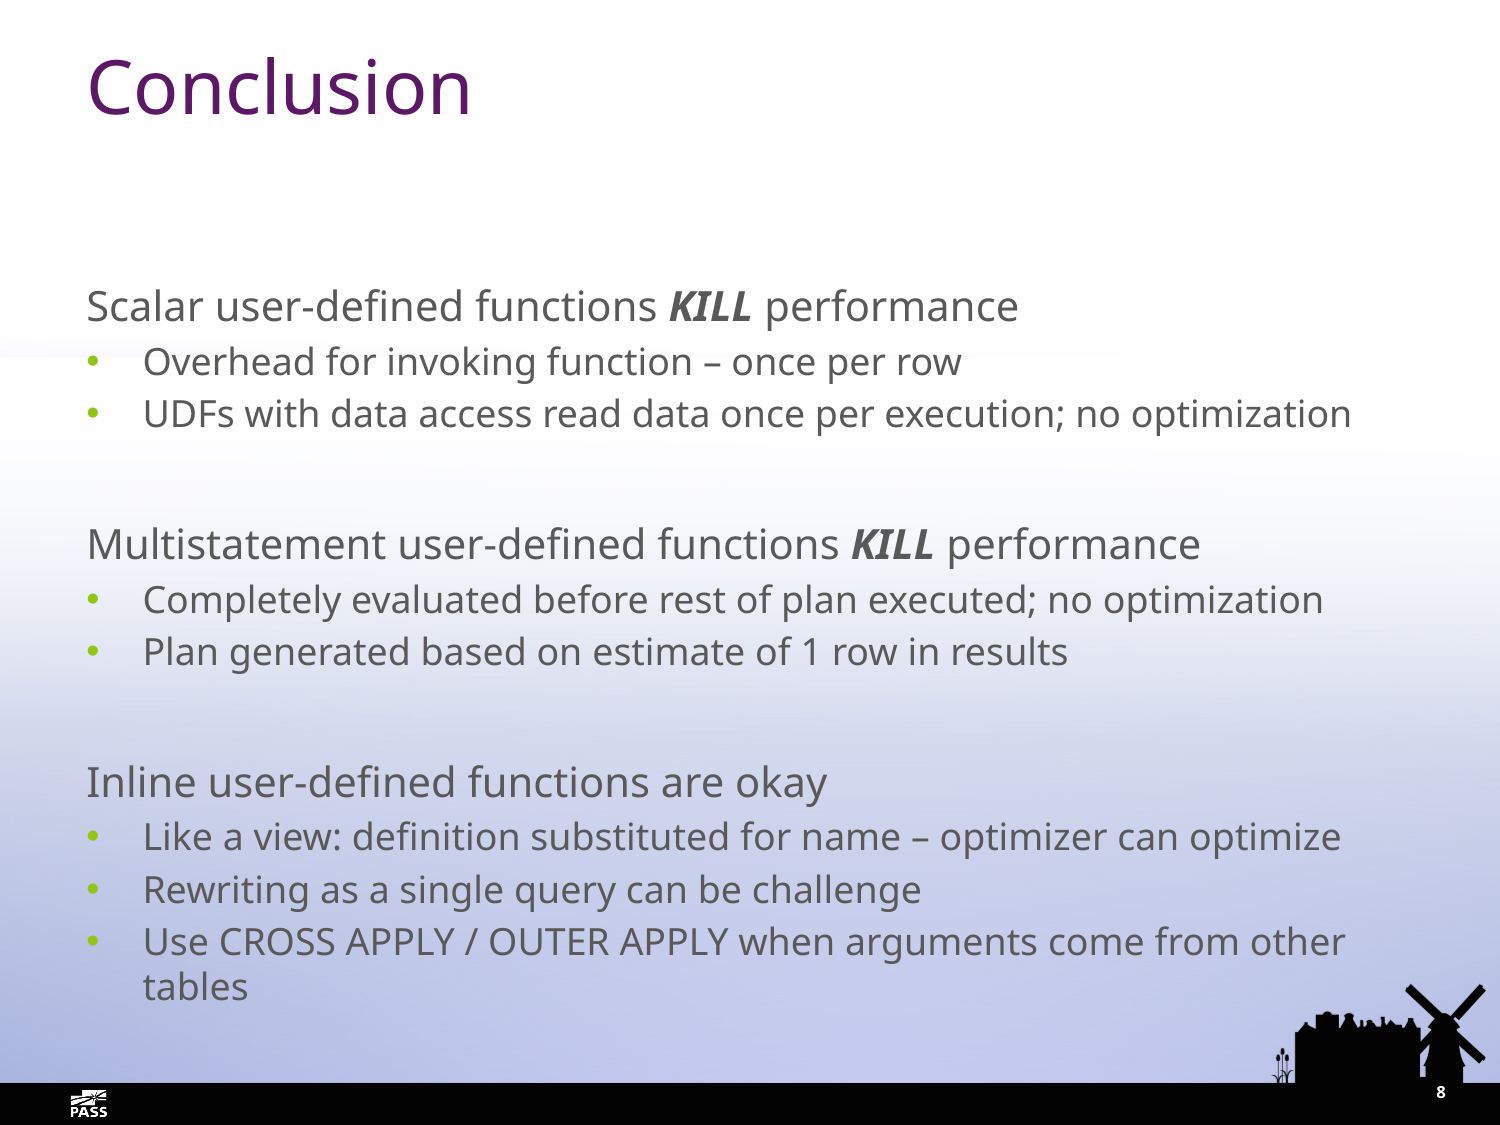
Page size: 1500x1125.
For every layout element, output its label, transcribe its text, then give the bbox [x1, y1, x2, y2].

title Conclusion [71, 49, 1422, 162]
list Scalar user-defined functions KILL performance Overhead for invoking function – once per row UDFs with data access read data once per execution; no optimization Multistatement user-defined functions KILL performance Completely evaluated before rest of plan executed; no optimization Plan generated based on estimate of 1 row in results Inline user-defined functions are okay Like a view: definition substituted for name – optimizer can optimize Rewriting as a single query can be challenge Use CROSS APPLY / OUTER APPLY when arguments come from other tables [71, 272, 1422, 1031]
picture [0, 0, 1500, 1125]
